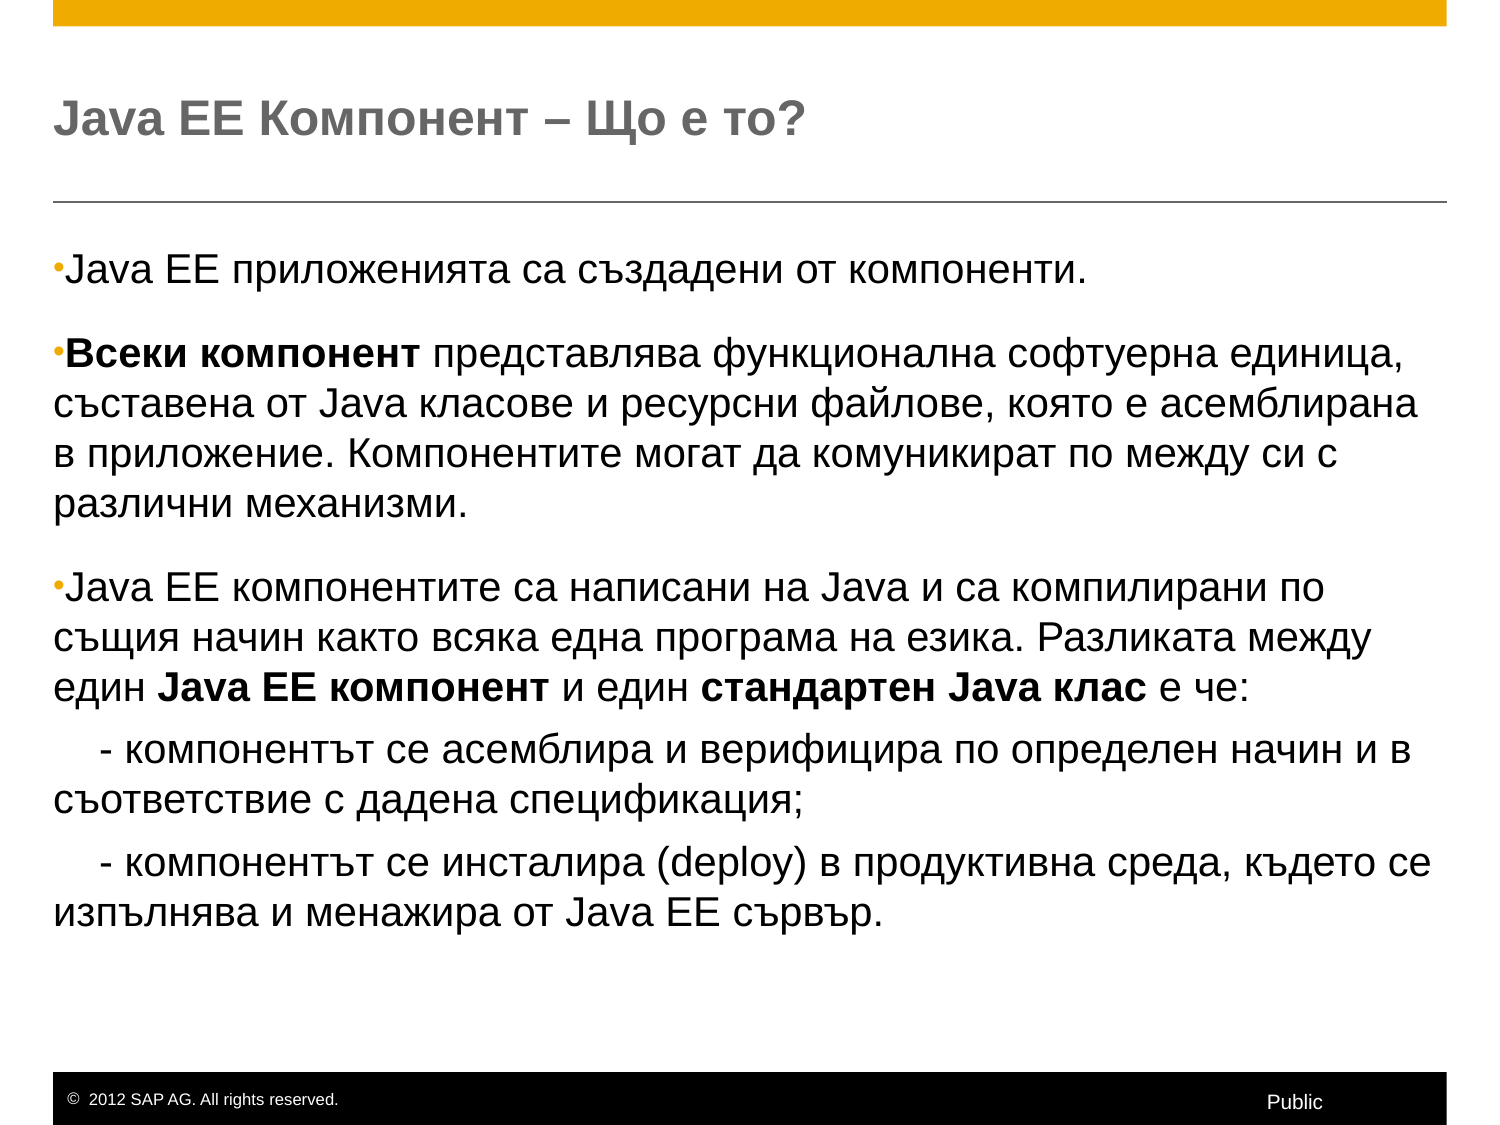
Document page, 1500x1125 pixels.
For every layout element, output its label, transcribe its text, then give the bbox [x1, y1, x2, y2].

title Java EE Компонент – Що е то? [53, 53, 1447, 178]
list Java EE приложенията са създадени от компоненти. Всеки компонент представлява функционална софтуерна единица, съставена от Java класове и ресурсни файлове, която е асемблирана в приложение. Компонентите могат да комуникират по между си с различни механизми. Java EE компонентите са написани на Java и са компилирани по същия начин както всяка една програма на езика. Разликата между един Java EE компонент и един стандартен Java клас е че: - компонентът се асемблира и верифицира по определен начин и в съответствие с дадена спецификация; - компонентът се инсталира (deploy) в продуктивна среда, където се изпълнява и менажира от Java EE сървър. [53, 242, 1447, 998]
